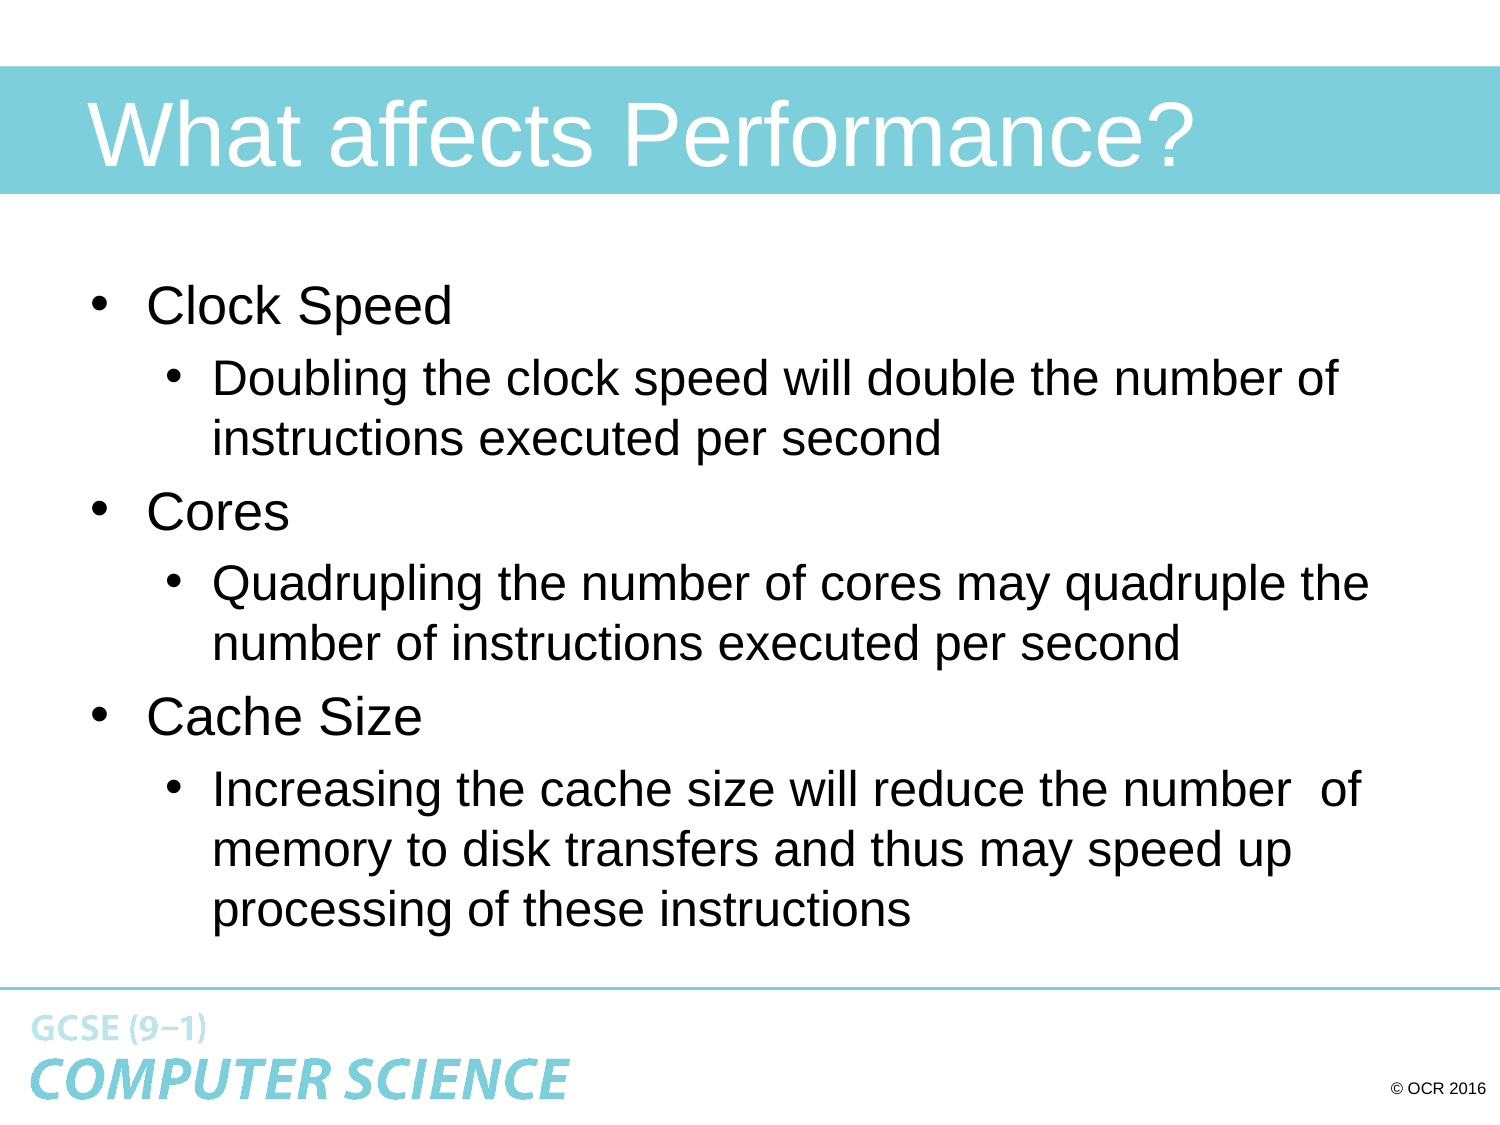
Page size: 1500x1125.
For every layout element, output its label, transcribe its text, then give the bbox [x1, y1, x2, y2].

list Clock Speed Doubling the clock speed will double the number of instructions executed per second Cores Quadrupling the number of cores may quadruple the number of instructions executed per second Cache Size Increasing the cache size will reduce the number of memory to disk transfers and thus may speed up processing of these instructions [75, 262, 1425, 965]
title What affects Performance? [0, 66, 1500, 194]
picture [0, 987, 1500, 1124]
